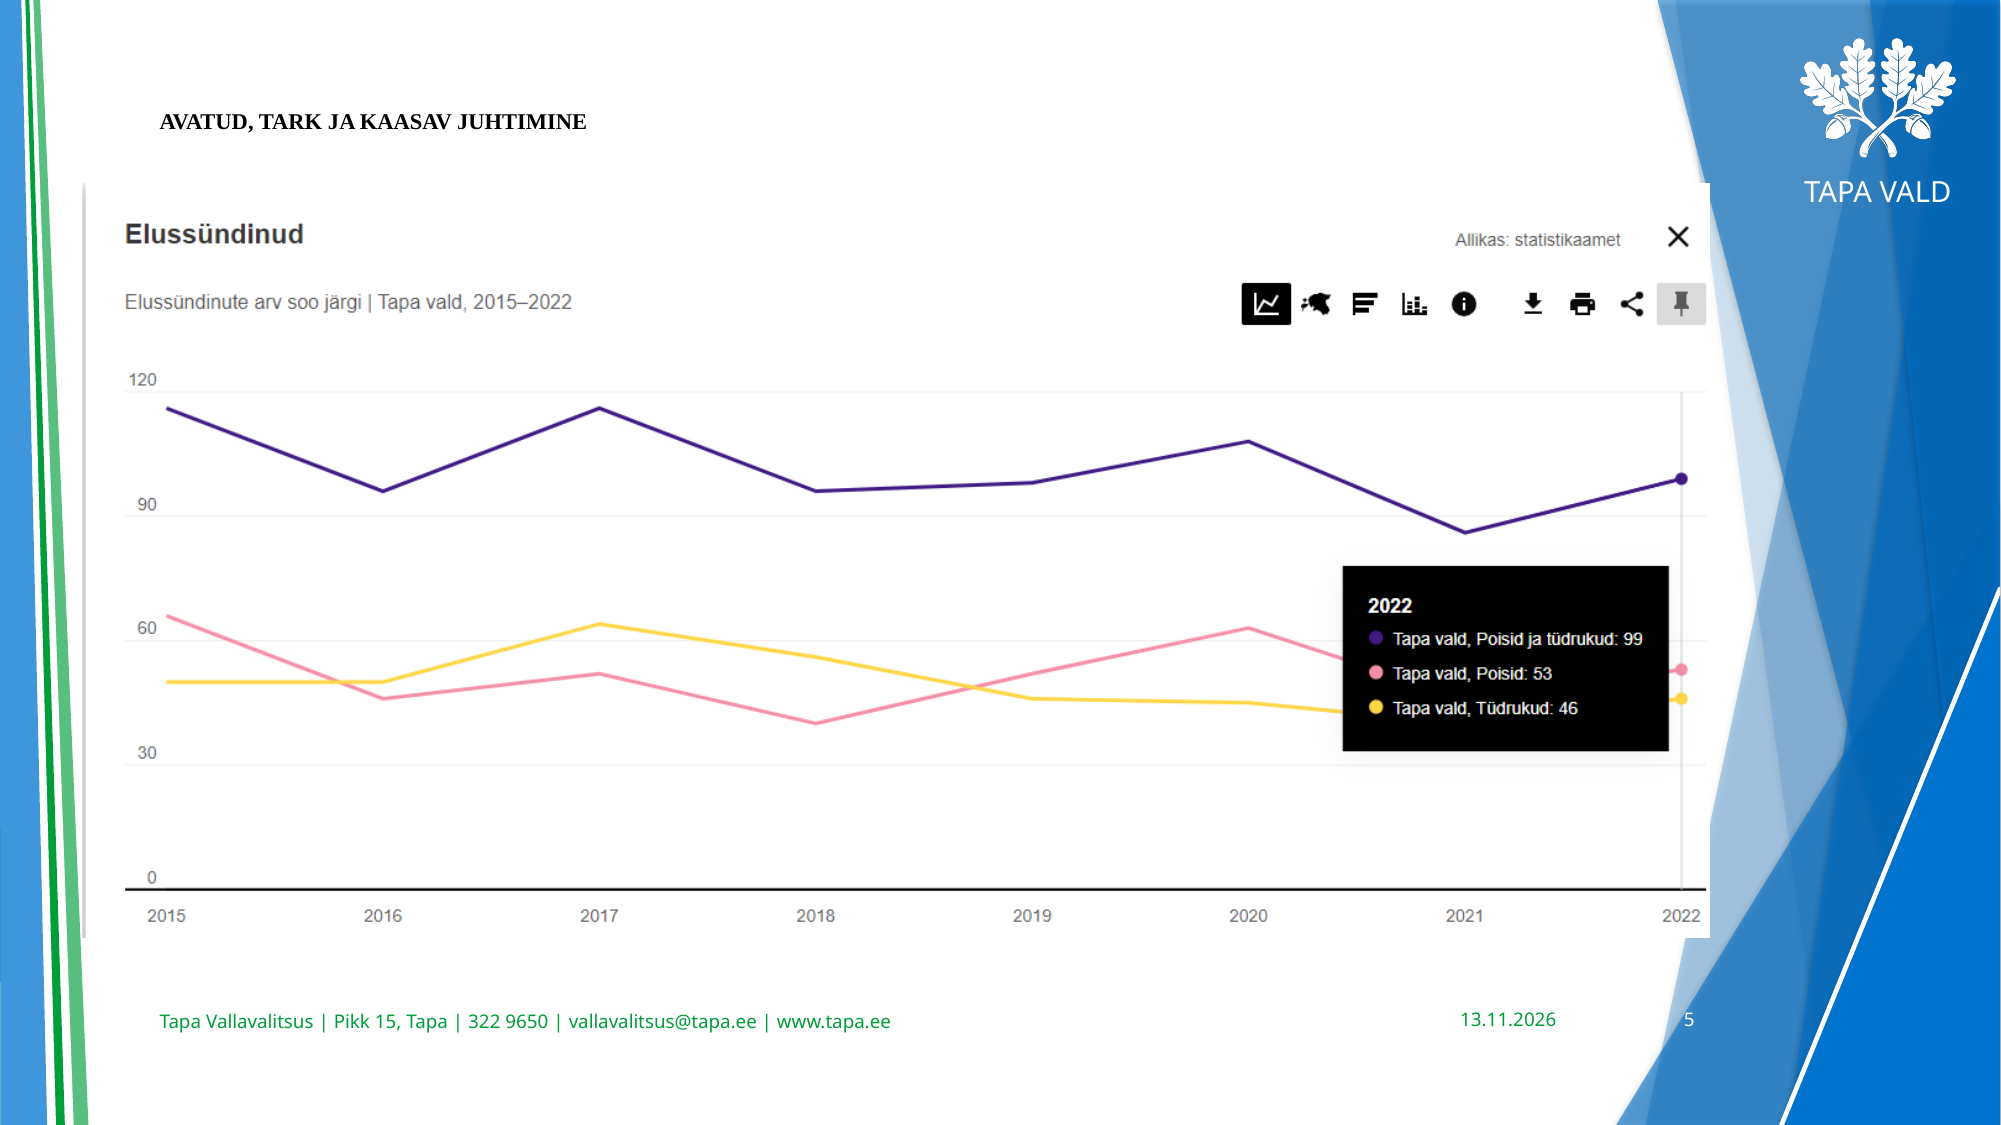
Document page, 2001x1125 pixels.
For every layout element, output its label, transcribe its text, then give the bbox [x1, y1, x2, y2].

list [81, 182, 1711, 939]
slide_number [1421, 990, 1572, 1051]
title AVATUD, TARK JA KAASAV JUHTIMINE [144, 99, 1710, 170]
footer Tapa Vallavalitsus | Pikk 15, Tapa | 322 9650 | vallavalitsus@tapa.ee | www.tapa.ee [144, 992, 1396, 1053]
slide_number 5 [1597, 990, 1710, 1051]
picture [1800, 38, 1956, 158]
